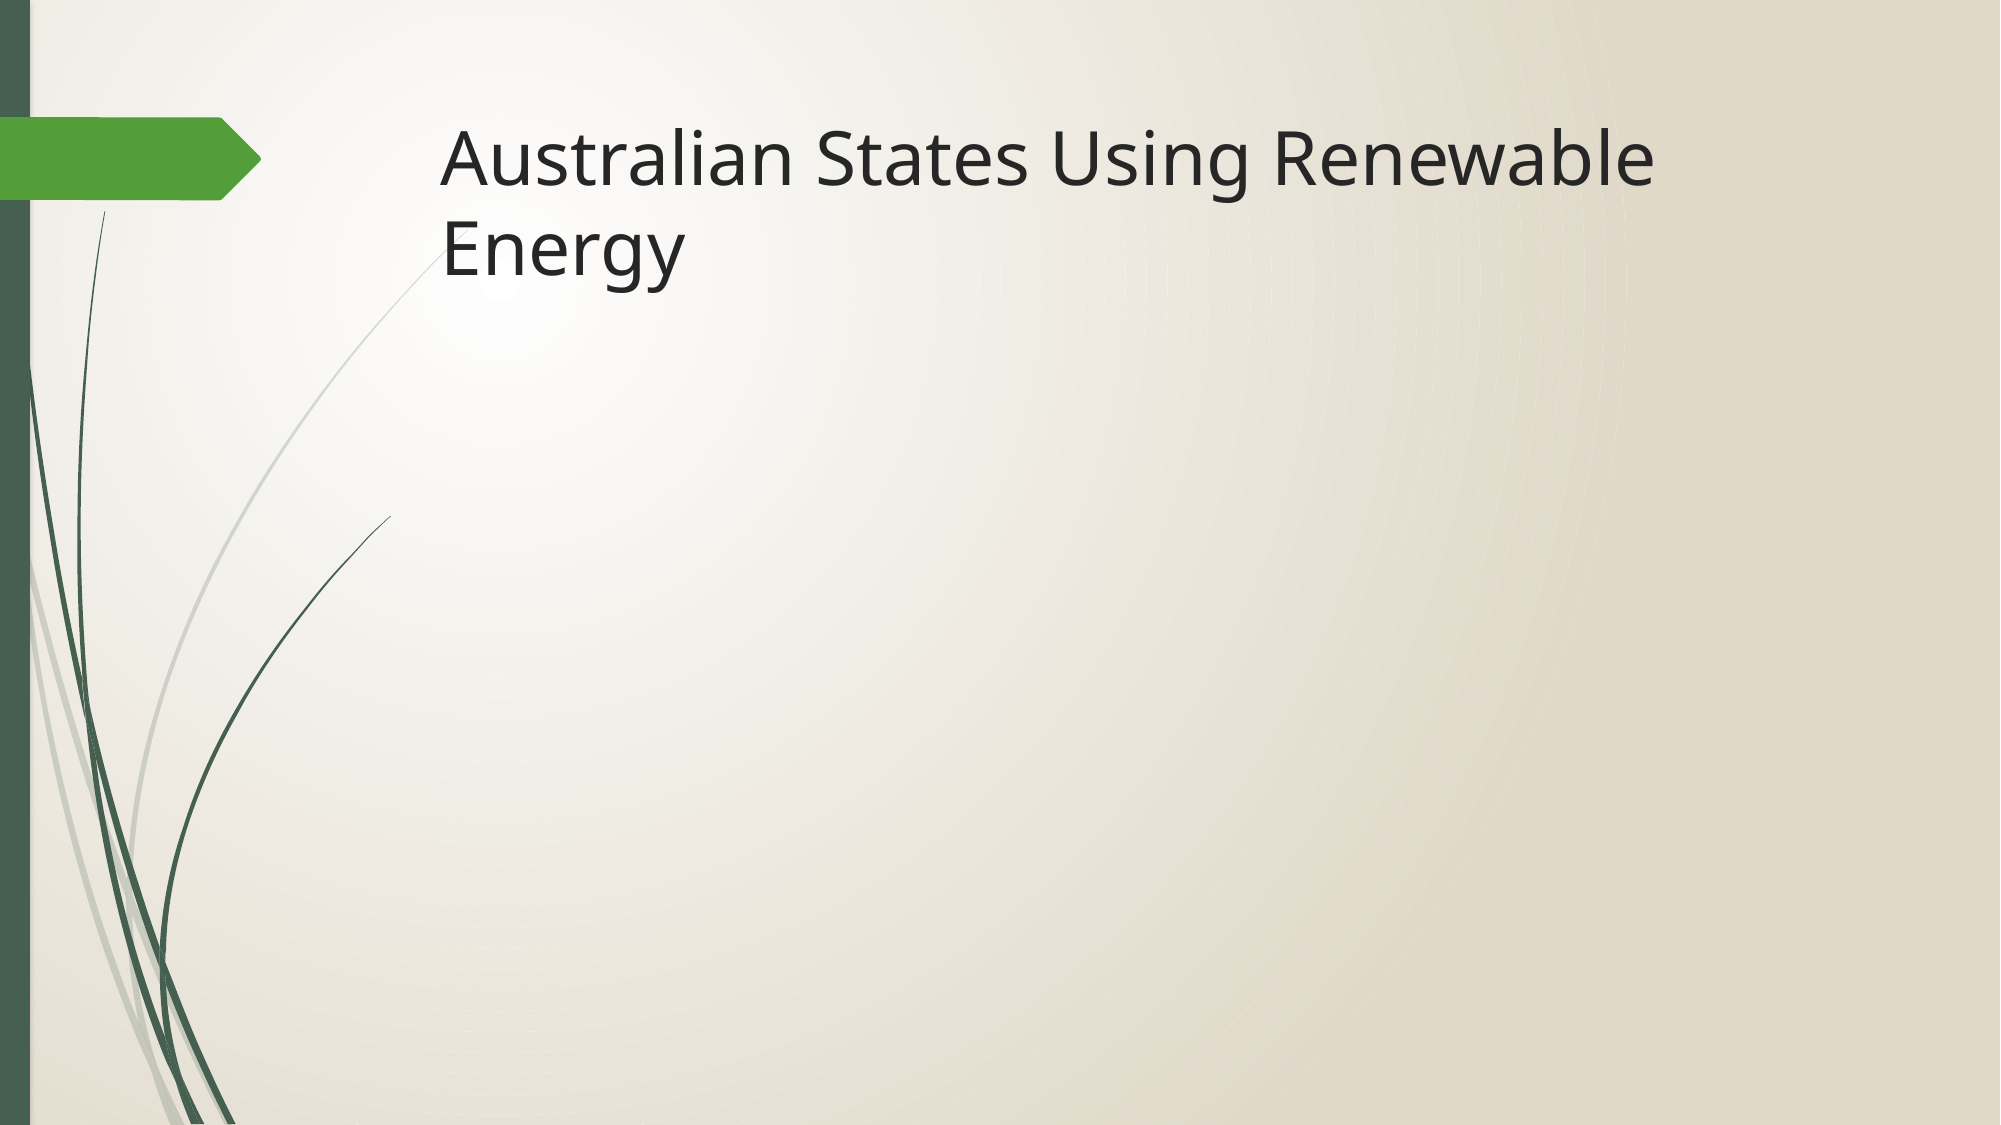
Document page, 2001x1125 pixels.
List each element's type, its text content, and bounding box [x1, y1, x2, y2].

title Australian States Using Renewable Energy [425, 102, 1888, 313]
